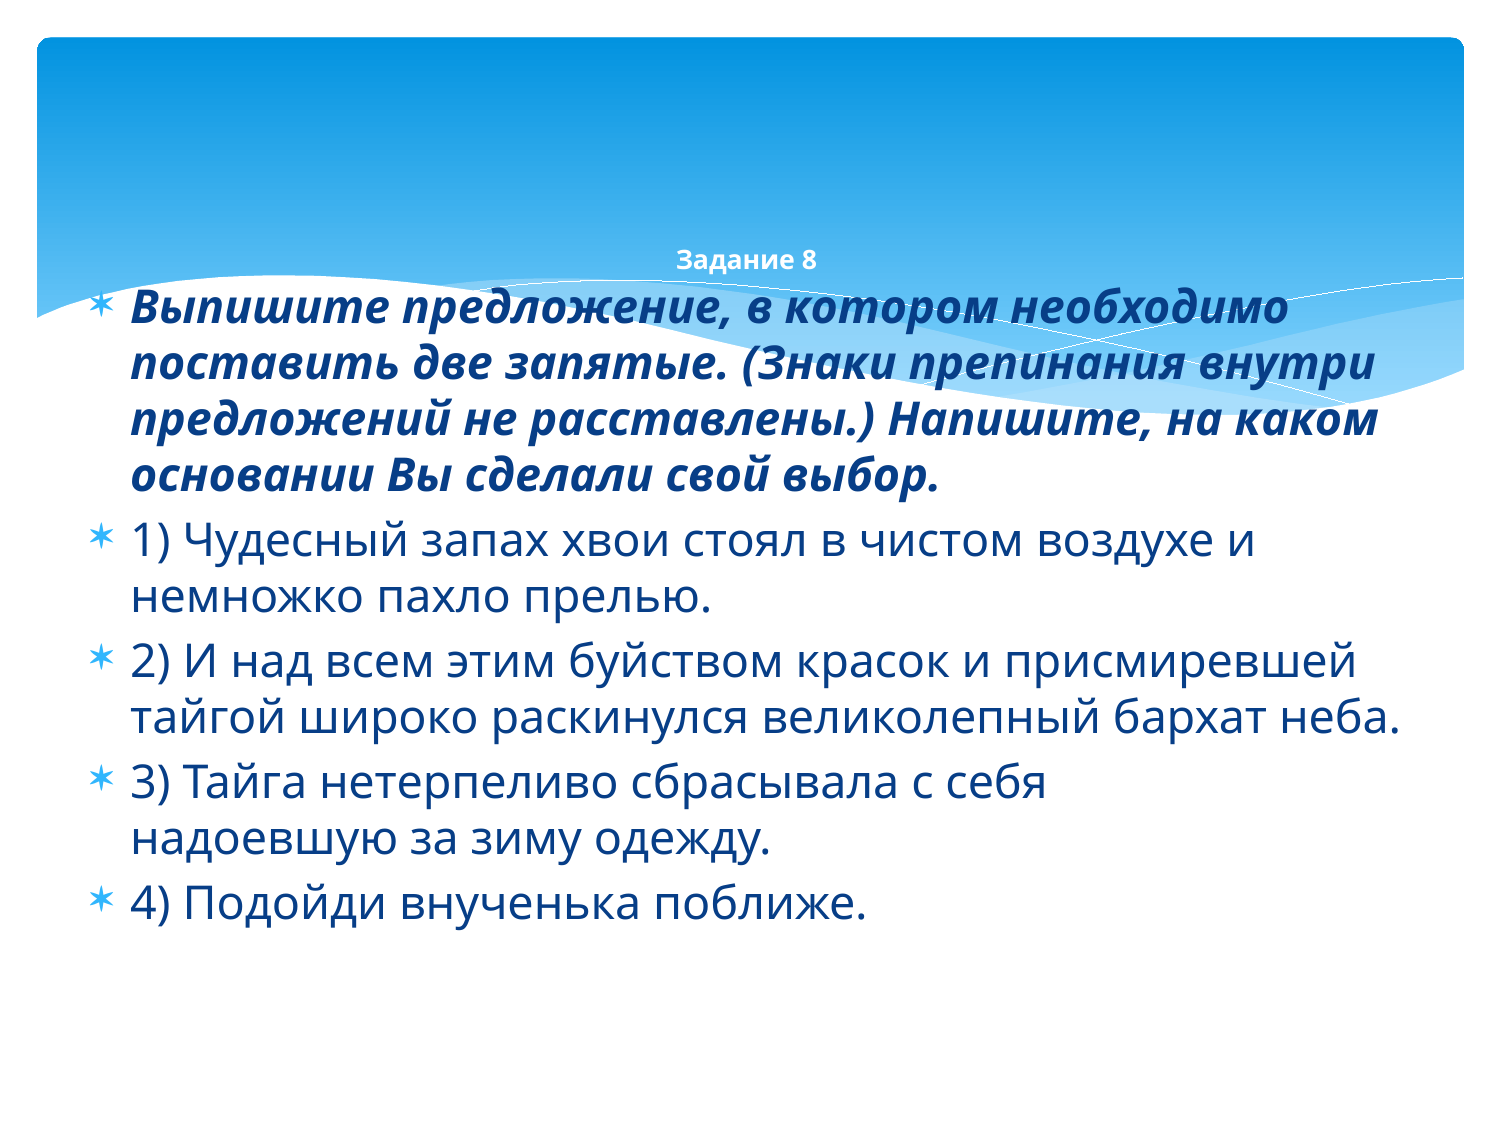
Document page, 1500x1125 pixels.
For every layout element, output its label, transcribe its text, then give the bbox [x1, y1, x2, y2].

list Выпишите предложение, в котором необходимо поставить две запятые. (Знаки препинания внутри предложений не расставлены.) Напишите, на каком основании Вы сделали свой выбор. 1) Чудесный запах хвои стоял в чистом воздухе и немножко пахло прелью. 2) И над всем этим буйством красок и присмиревшей тайгой широко раскинулся великолепный бархат неба. 3) Тайга нетерпеливо сбрасывала с себя надоевшую за зиму одежду. 4) Подойди внученька поближе. [75, 269, 1425, 938]
title Задание 8 [75, 234, 1425, 269]
